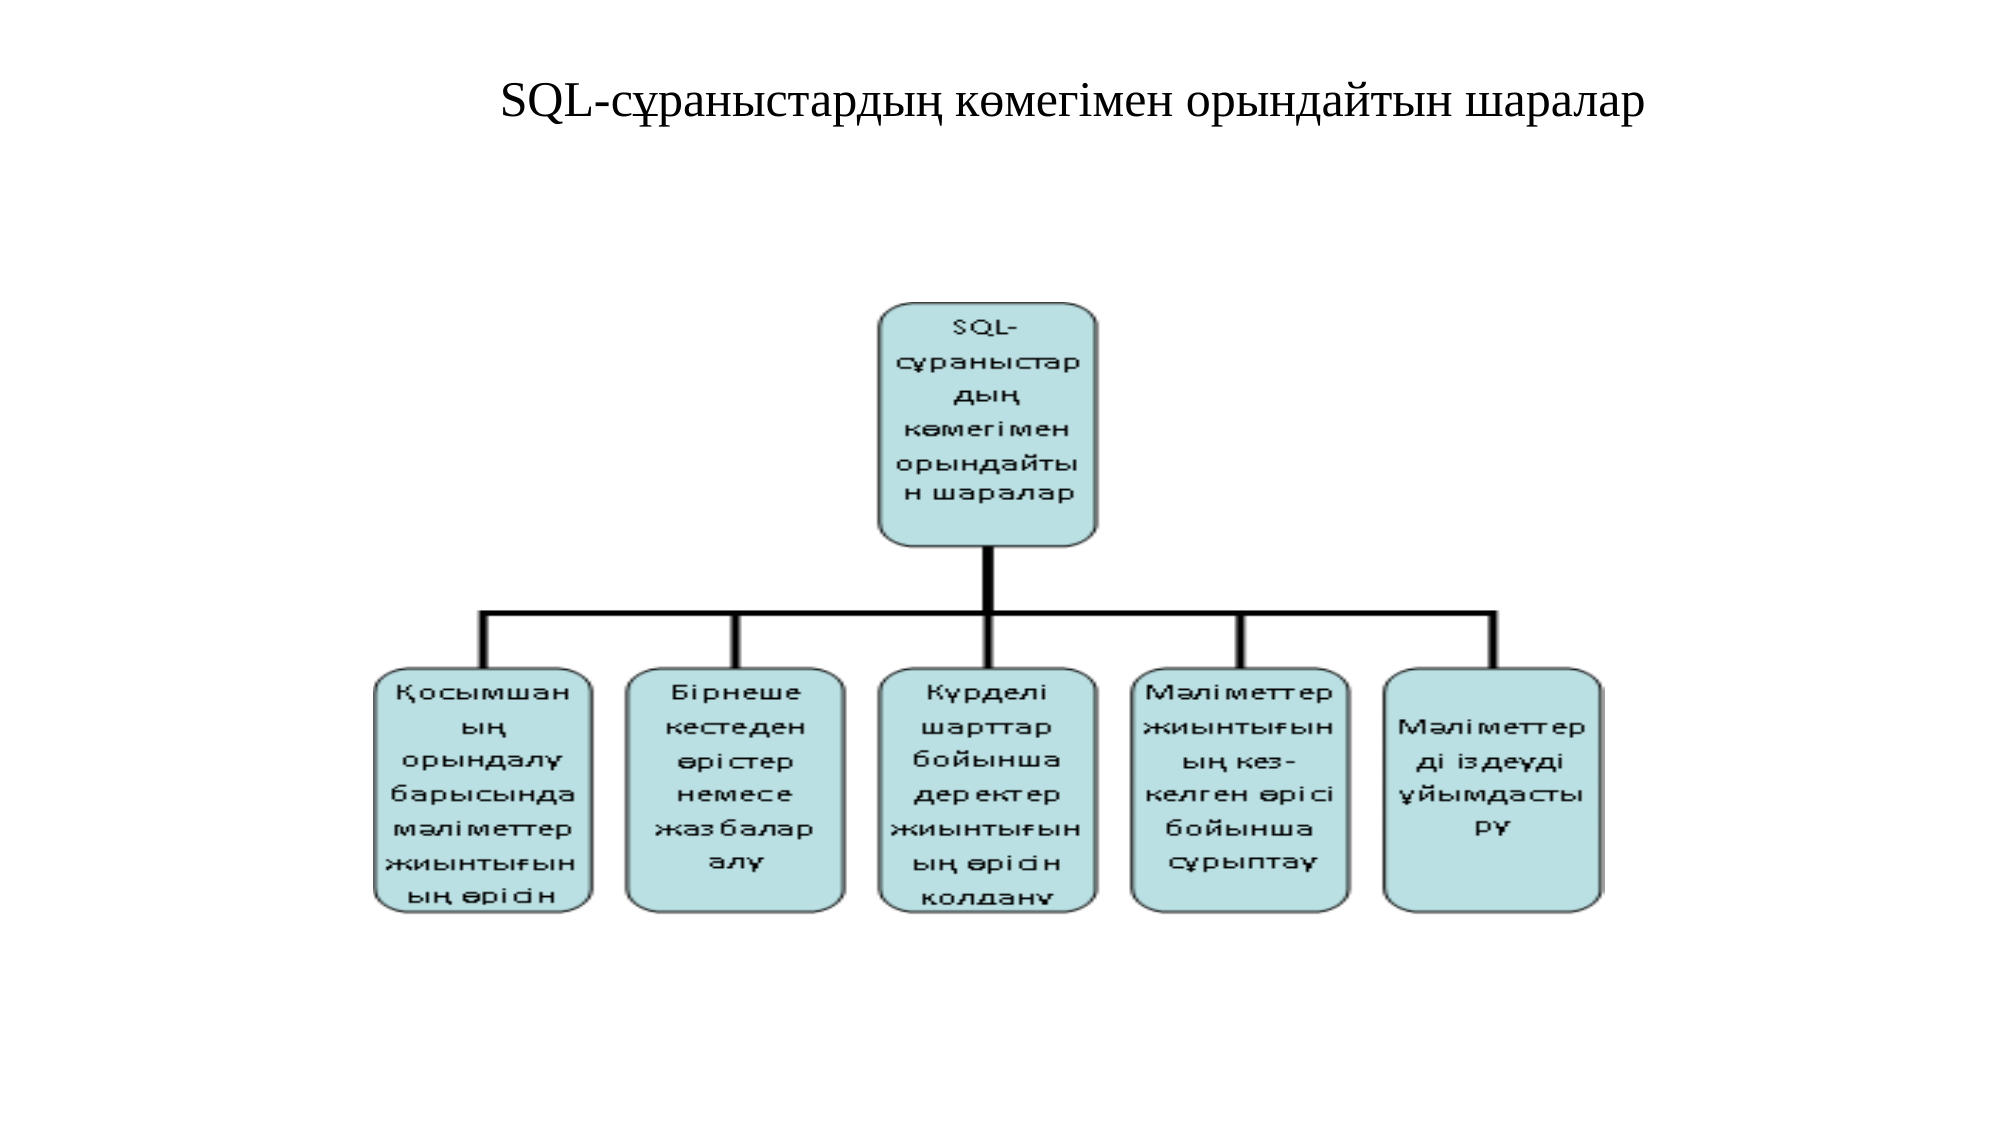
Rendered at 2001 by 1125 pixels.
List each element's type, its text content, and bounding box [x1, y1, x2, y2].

title SQL-сұраныстардың көмегімен орындайтын шаралар [438, 35, 1718, 157]
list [373, 302, 1605, 916]
